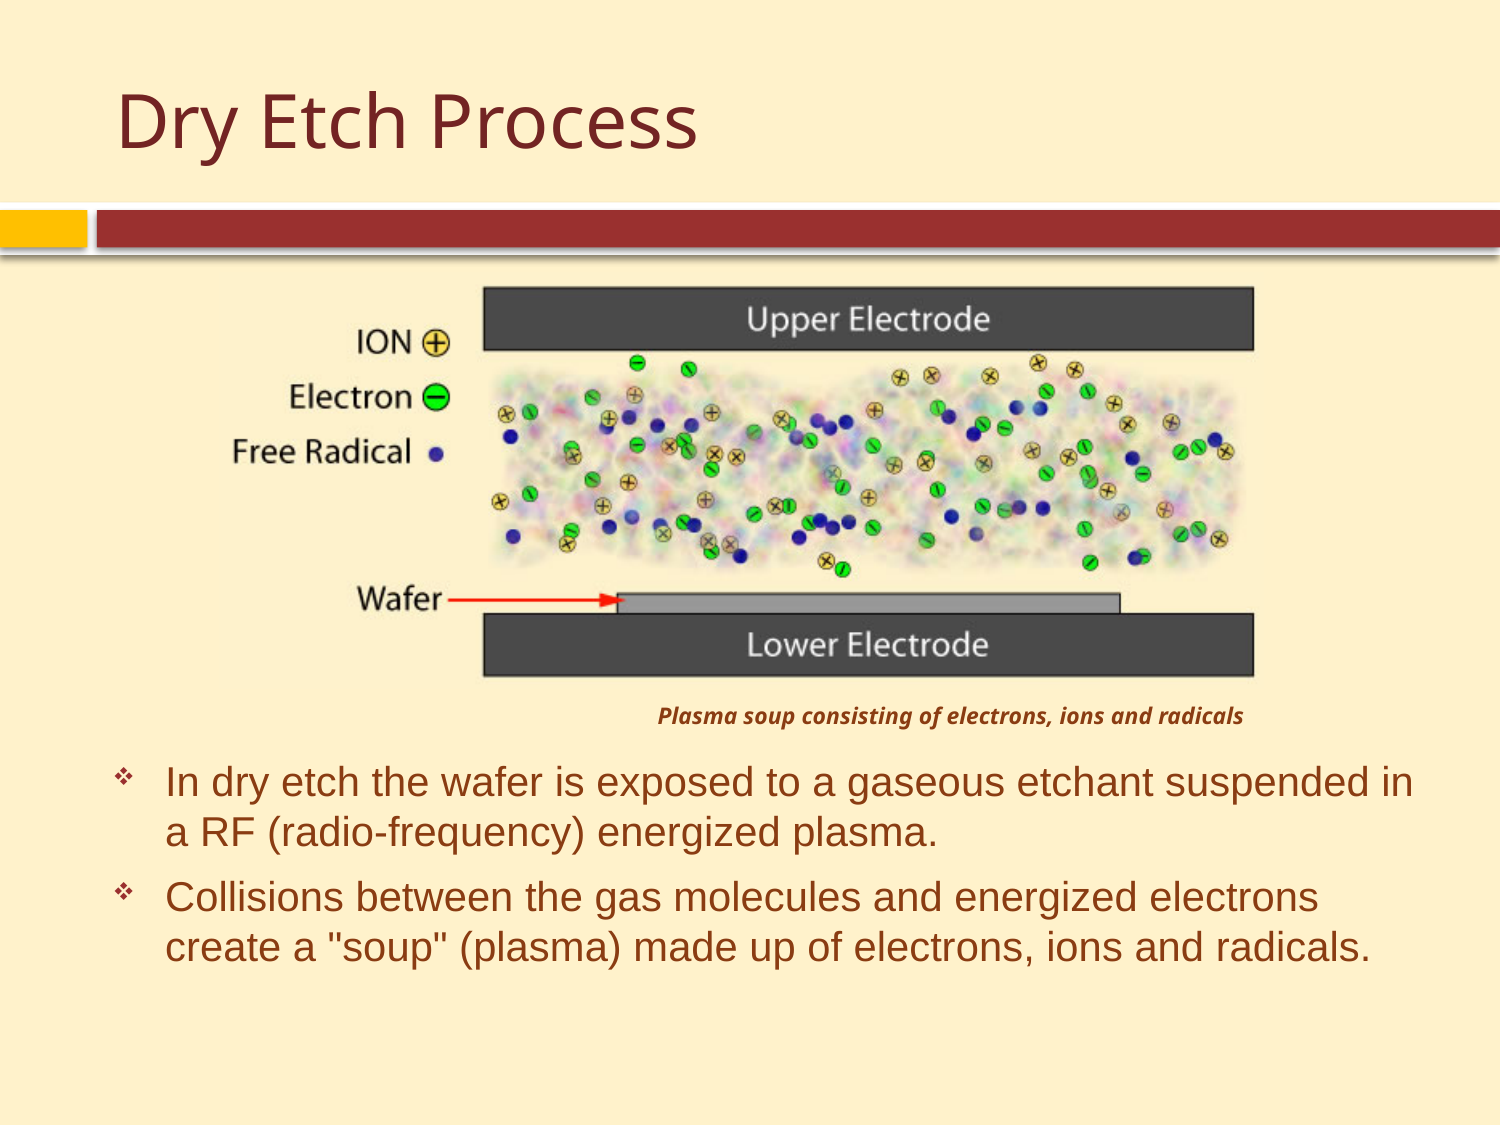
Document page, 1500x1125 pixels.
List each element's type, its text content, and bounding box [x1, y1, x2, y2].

picture [219, 272, 1264, 689]
text_box Plasma soup consisting of electrons, ions and radicals [166, 693, 1260, 737]
title Dry Etch Process [100, 37, 1438, 200]
list In dry etch the wafer is exposed to a gaseous etchant suspended in a RF (radio-frequency) energized plasma. Collisions between the gas molecules and energized electrons create a "soup" (plasma) made up of electrons, ions and radicals. [97, 747, 1436, 1078]
